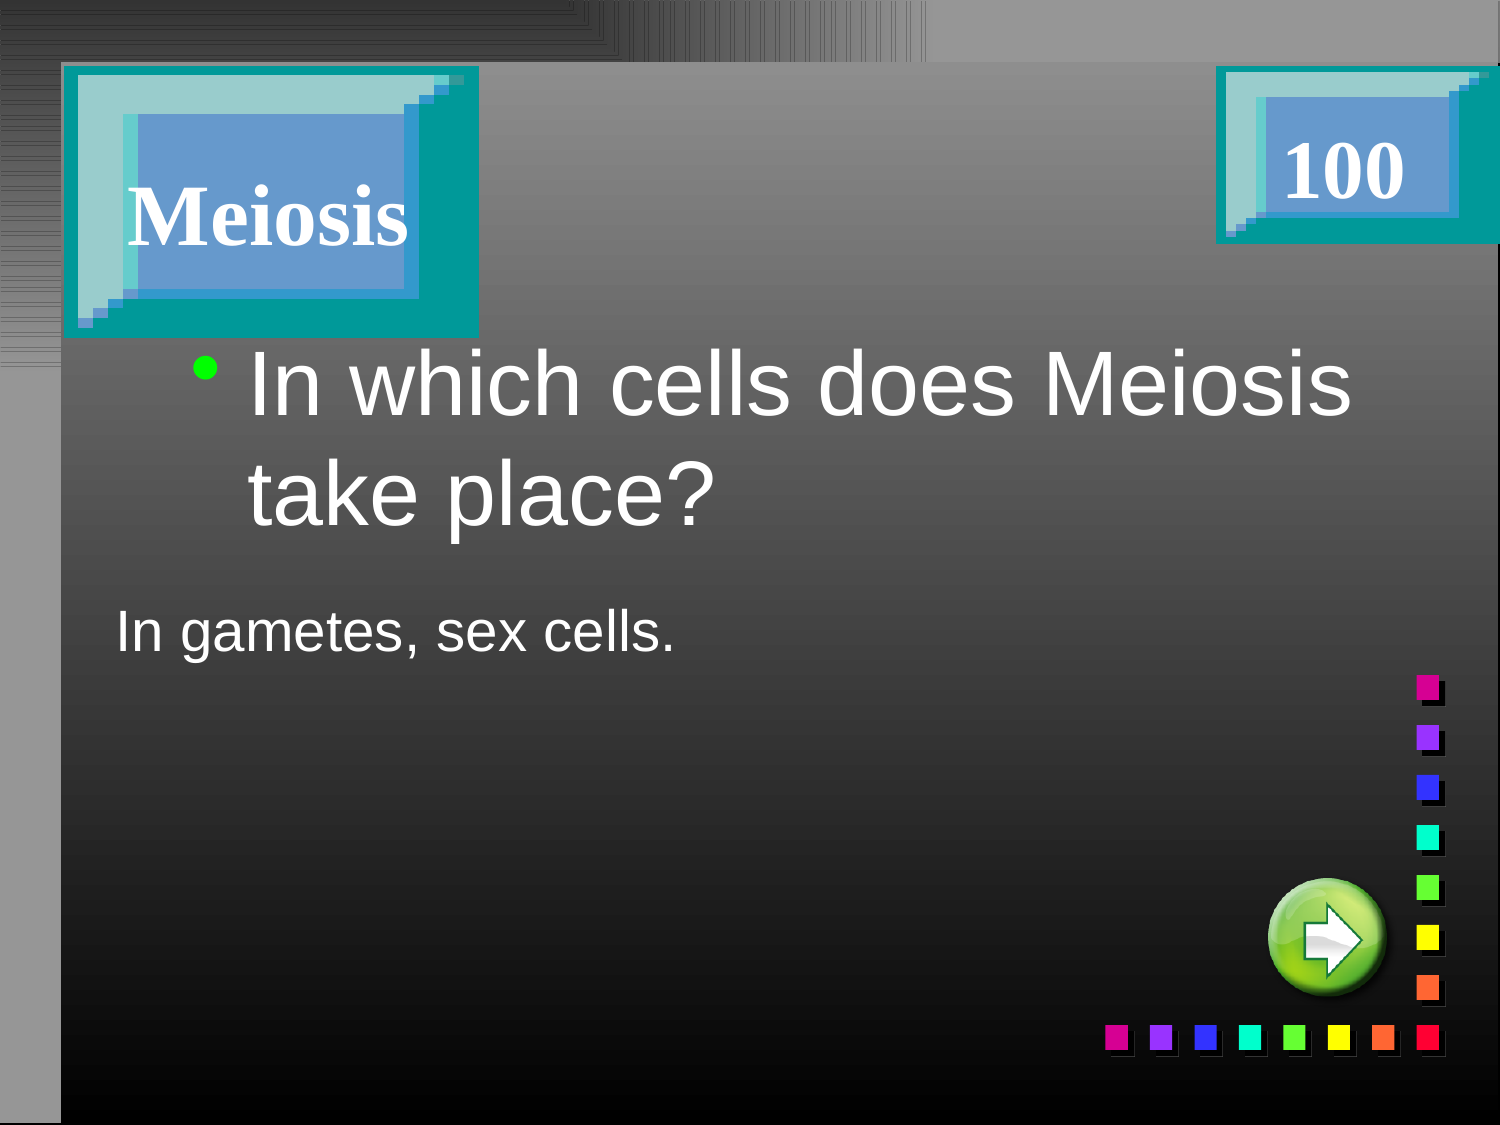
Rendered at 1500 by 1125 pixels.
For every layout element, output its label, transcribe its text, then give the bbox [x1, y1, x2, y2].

picture [1257, 869, 1402, 1014]
list In which cells does Meiosis take place? [175, 316, 1483, 528]
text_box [1216, 66, 1500, 244]
text_box In gametes, sex cells. [100, 585, 1211, 988]
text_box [64, 66, 479, 339]
